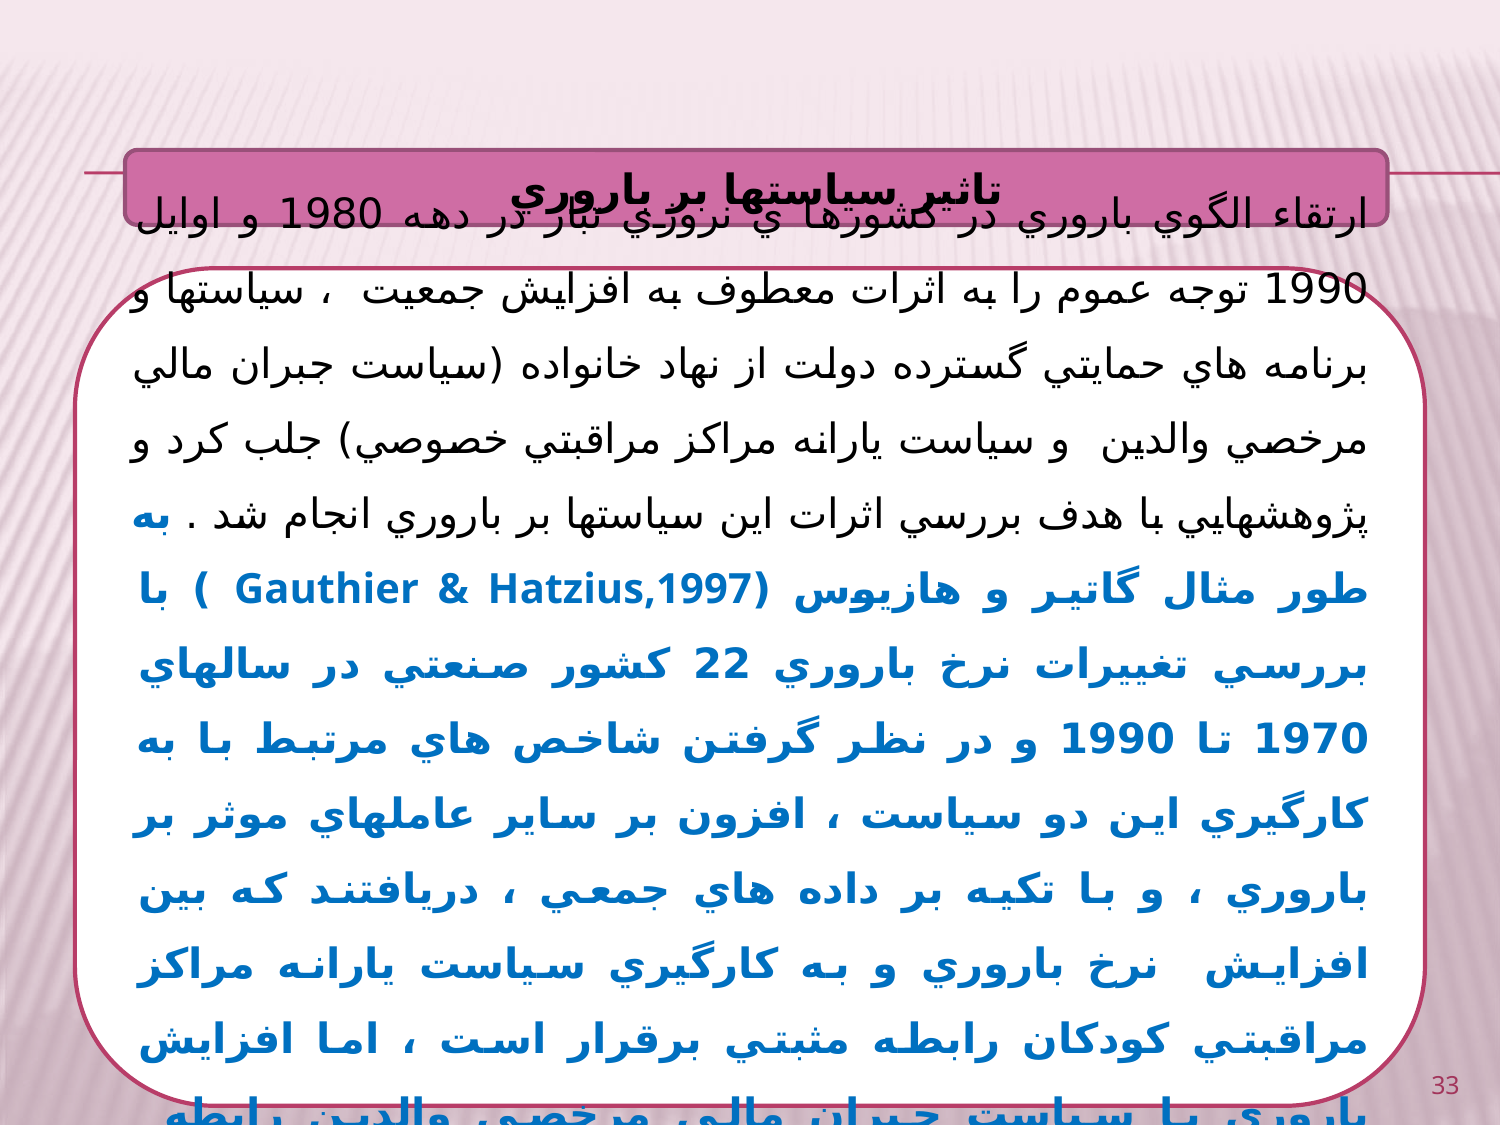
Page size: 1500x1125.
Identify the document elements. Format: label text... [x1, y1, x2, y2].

text_box ارتقاء الگوي باروري در كشورها ي نروژي تبار در دهه 1980 و اوايل 1990 توجه عموم را به اثرات معطوف به افزايش جمعيت ، سياستها و برنامه هاي حمايتي گسترده دولت از نهاد خانواده (سياست جبران مالي مرخصي والدين و سياست يارانه مراكز مراقبتي خصوصي) جلب كرد و پژوهشهايي با هدف بررسي اثرات اين سياستها بر باروري انجام شد . به طور مثال گاتير و هازيوس (Gauthier & Hatzius,1997 ) با بررسي تغييرات نرخ باروري 22 كشور صنعتي در سالهاي 1970 تا 1990 و در نظر گرفتن شاخص هاي مرتبط با به كارگيري اين دو سياست ، افزون بر ساير عاملهاي موثر بر باروري ، و با تكيه بر داده هاي جمعي ، دريافتند كه بين افزايش نرخ باروري و به كارگيري سياست يارانه مراكز مراقبتي كودكان رابطه مثبتي برقرار است ، اما افزايش باروري با سياست جبران مالي مرخصي والدين رابطه معناداري ندارد. [72, 266, 1428, 1108]
text_box تاثير سياستها بر باروري [122, 147, 1390, 228]
slide_number 33 [1350, 1061, 1475, 1103]
